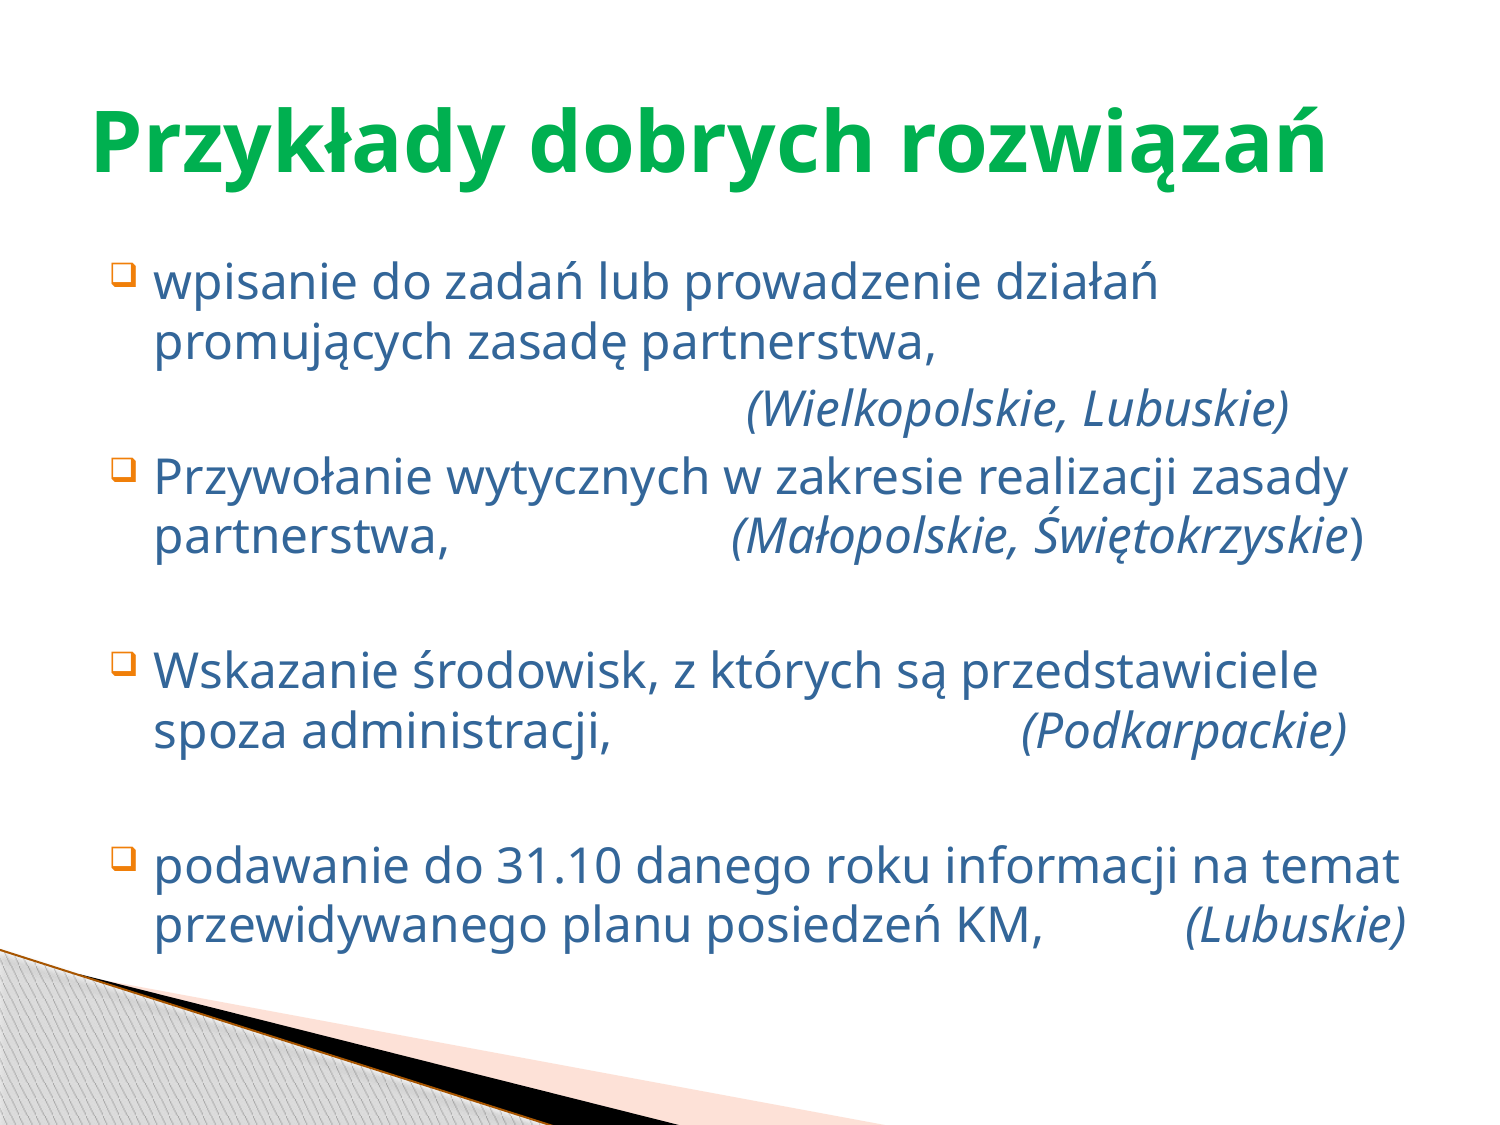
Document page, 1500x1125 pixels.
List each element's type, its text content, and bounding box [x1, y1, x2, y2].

list wpisanie do zadań lub prowadzenie działań promujących zasadę partnerstwa, (Wielkopolskie, Lubuskie) Przywołanie wytycznych w zakresie realizacji zasady partnerstwa, (Małopolskie, Świętokrzyskie) Wskazanie środowisk, z których są przedstawiciele spoza administracji, (Podkarpackie) podawanie do 31.10 danego roku informacji na temat przewidywanego planu posiedzeń KM, (Lubuskie) [75, 243, 1425, 986]
title Przykłady dobrych rozwiązań [75, 45, 1425, 233]
